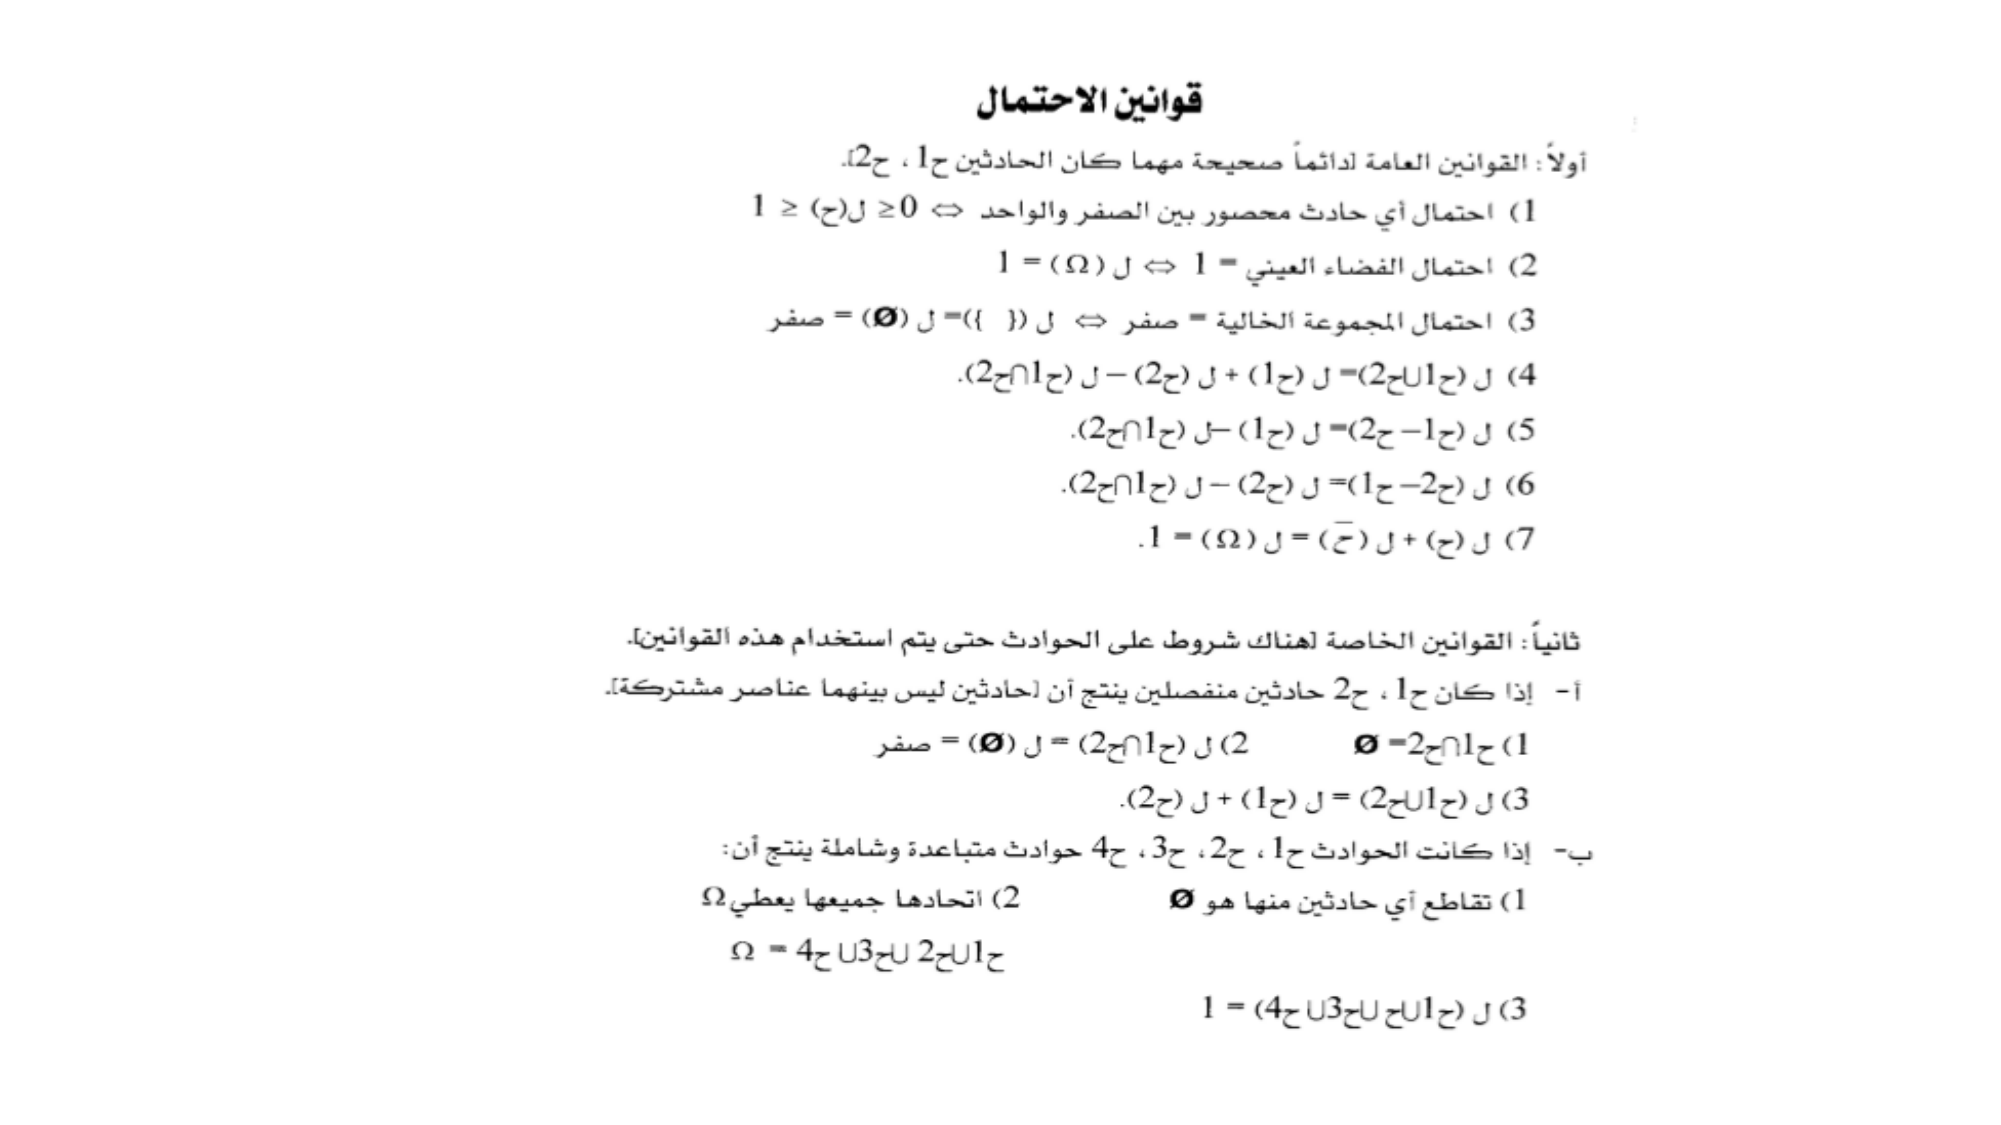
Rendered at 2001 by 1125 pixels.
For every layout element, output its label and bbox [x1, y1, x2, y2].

picture [554, 42, 1653, 1065]
